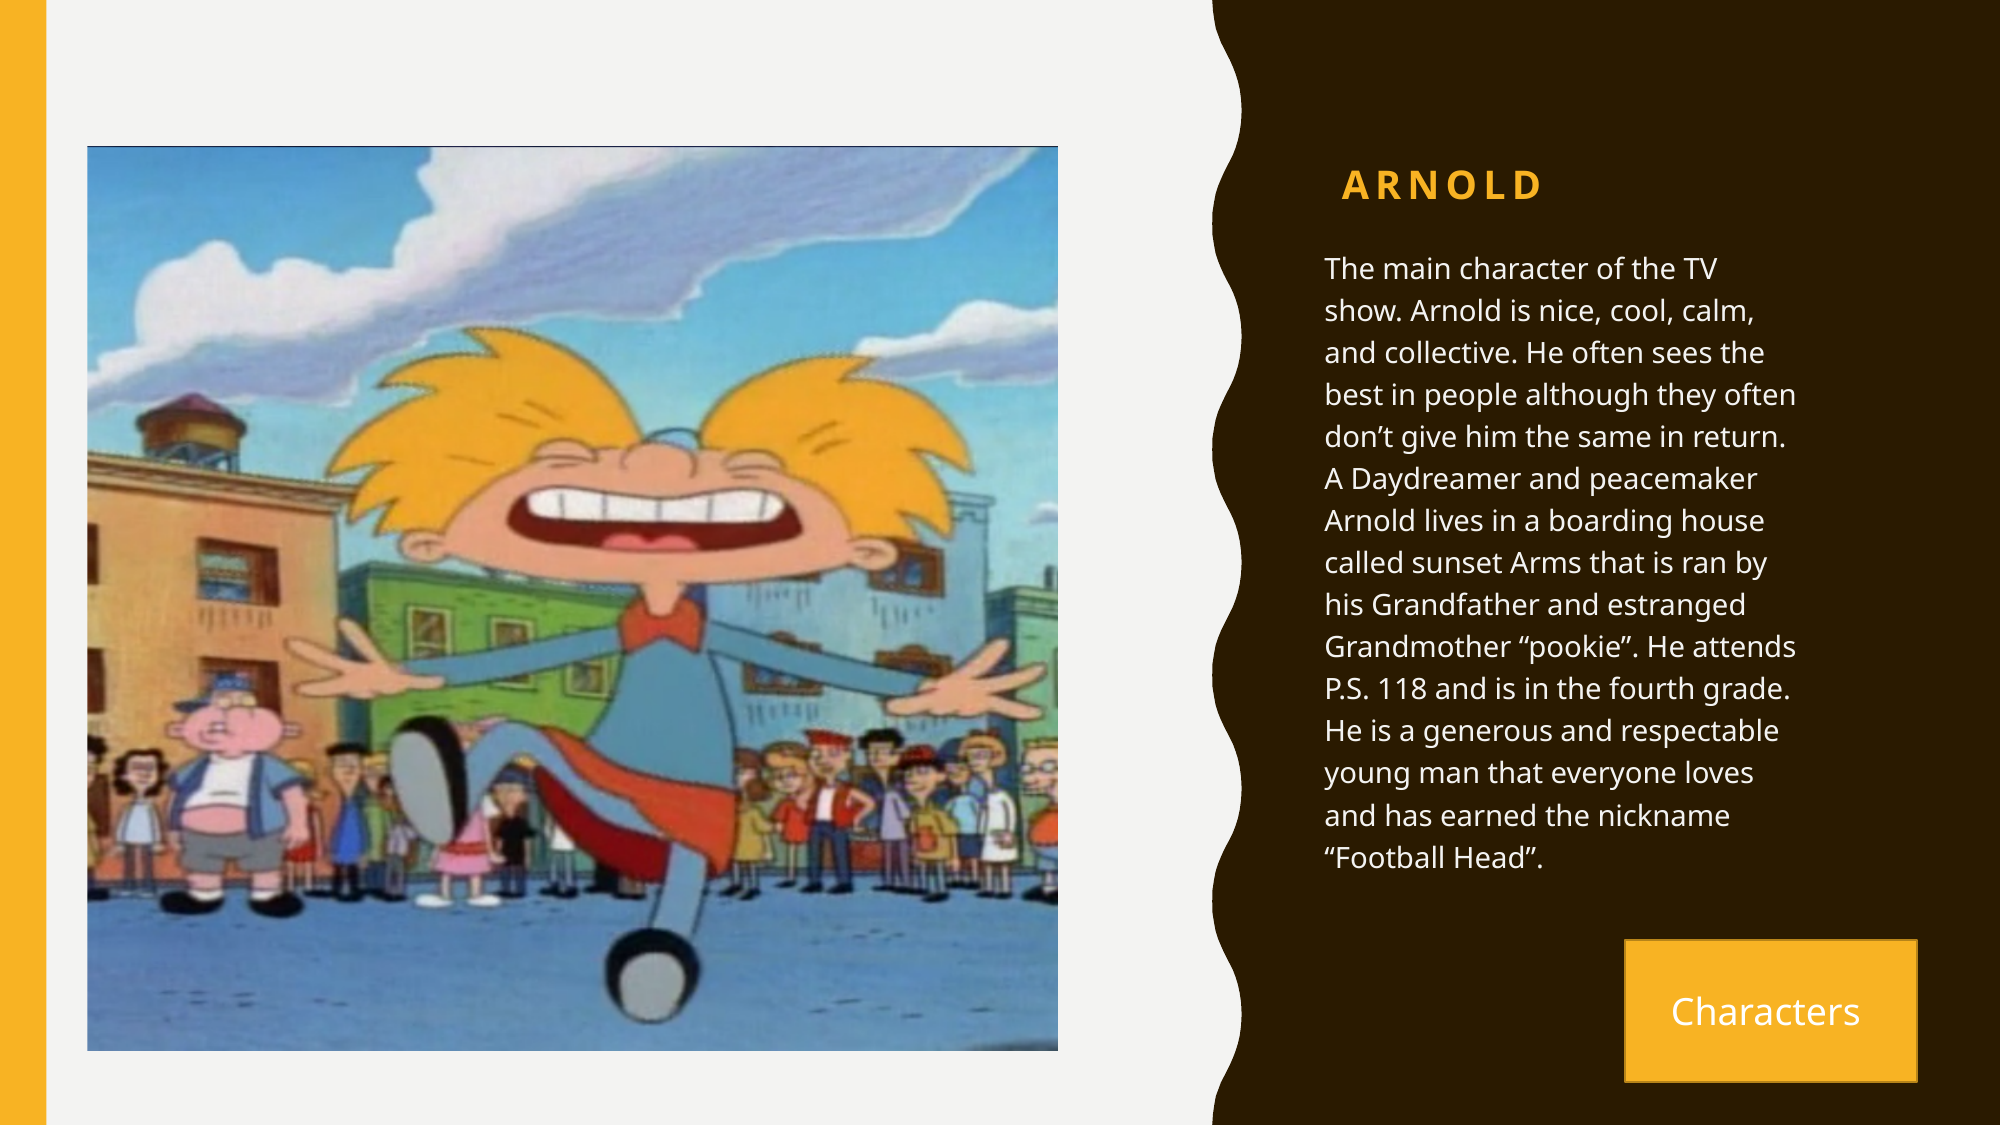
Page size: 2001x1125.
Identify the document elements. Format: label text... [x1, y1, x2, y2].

list The main character of the TV show. Arnold is nice, cool, calm, and collective. He often sees the best in people although they often don’t give him the same in return. A Daydreamer and peacemaker Arnold lives in a boarding house called sunset Arms that is ran by his Grandfather and estranged Grandmother “pookie”. He attends P.S. 118 and is in the fourth grade. He is a generous and respectable young man that everyone loves and has earned the nickname “Football Head”. [1309, 235, 1817, 919]
title Arnold [1326, 18, 1835, 215]
text_box Characters [1624, 939, 1918, 1083]
picture [87, 146, 1058, 1051]
